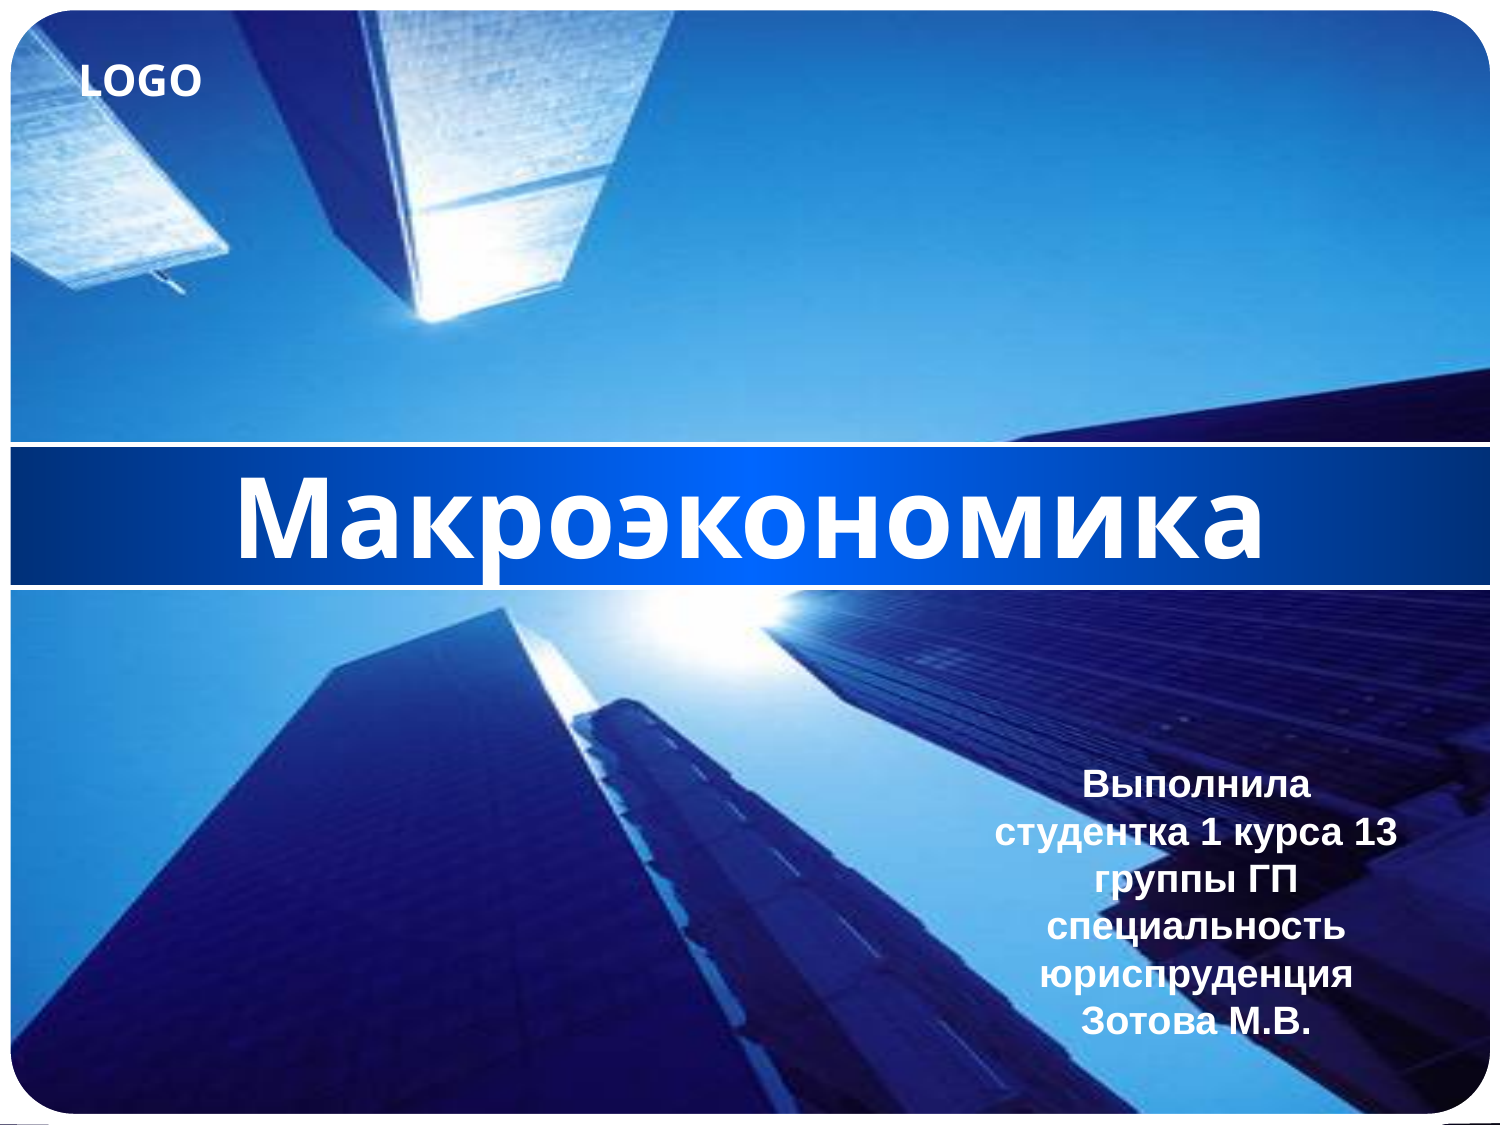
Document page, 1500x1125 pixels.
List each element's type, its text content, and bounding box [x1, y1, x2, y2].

picture [11, 11, 1490, 442]
picture [11, 590, 1490, 1113]
title Макроэкономика [0, 446, 1500, 581]
subtitle Выполнила студентка 1 курса 13 группы ГП специальность юриспруденция Зотова М.В. [972, 749, 1421, 1067]
